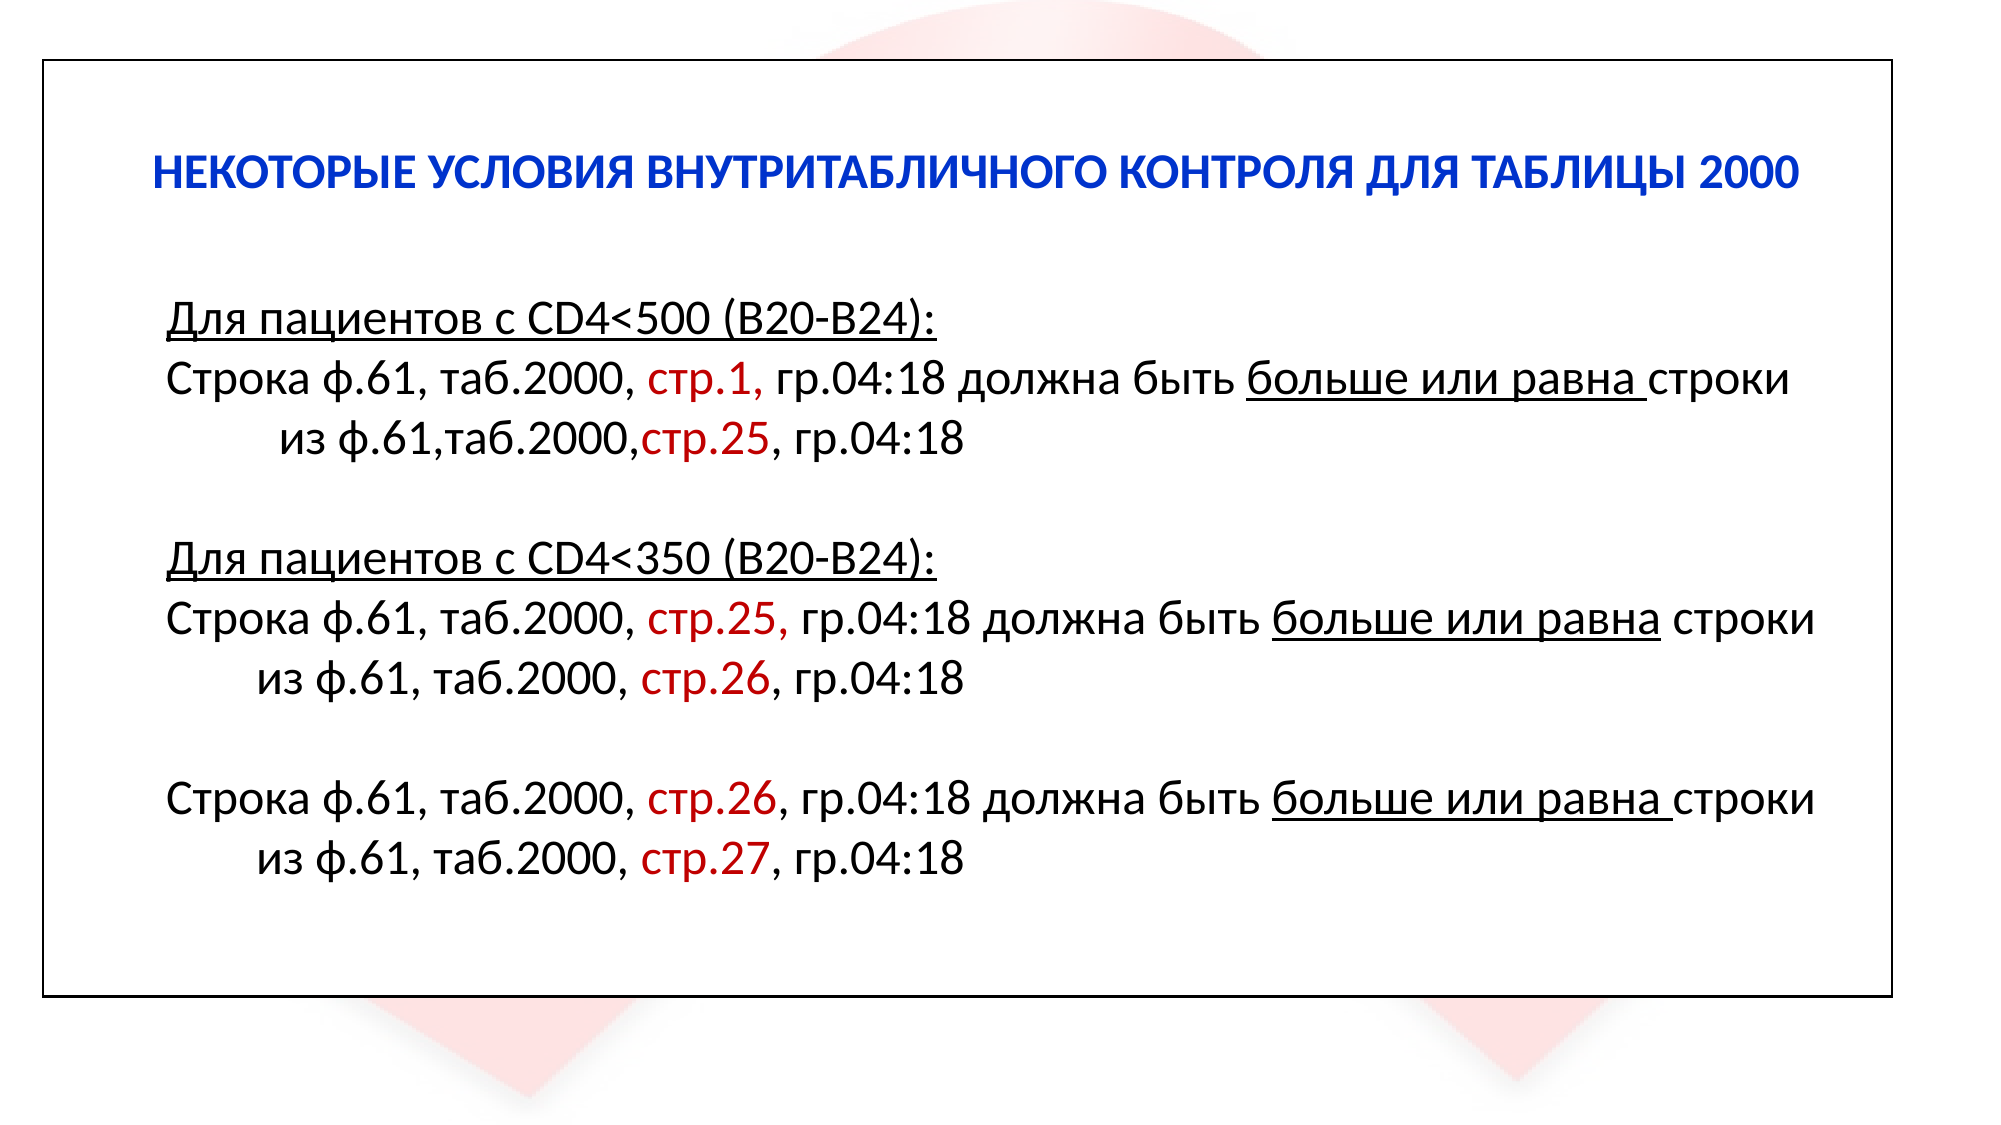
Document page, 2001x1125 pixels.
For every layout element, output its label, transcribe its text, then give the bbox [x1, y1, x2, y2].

title НЕКОТОРЫЕ УСЛОВИЯ ВНУТРИТАБЛИЧНОГО КОНТРОЛЯ ДЛЯ ТАБЛИЦЫ 2000 [137, 59, 1863, 278]
text_box [42, 59, 1893, 998]
text_box Для пациентов с CD4<500 (В20-В24): Строка ф.61, таб.2000, стр.1, гр.04:18 должна быть больше или равна строки из ф.61,таб.2000,стр.25, гр.04:18 Для пациентов с CD4<350 (В20-В24): Строка ф.61, таб.2000, стр.25, гр.04:18 должна быть больше или равна строки из ф.61, таб.2000, стр.26, гр.04:18 Строка ф.61, таб.2000, стр.26, гр.04:18 должна быть больше или равна строки из ф.61, таб.2000, стр.27, гр.04:18 [151, 277, 1849, 892]
